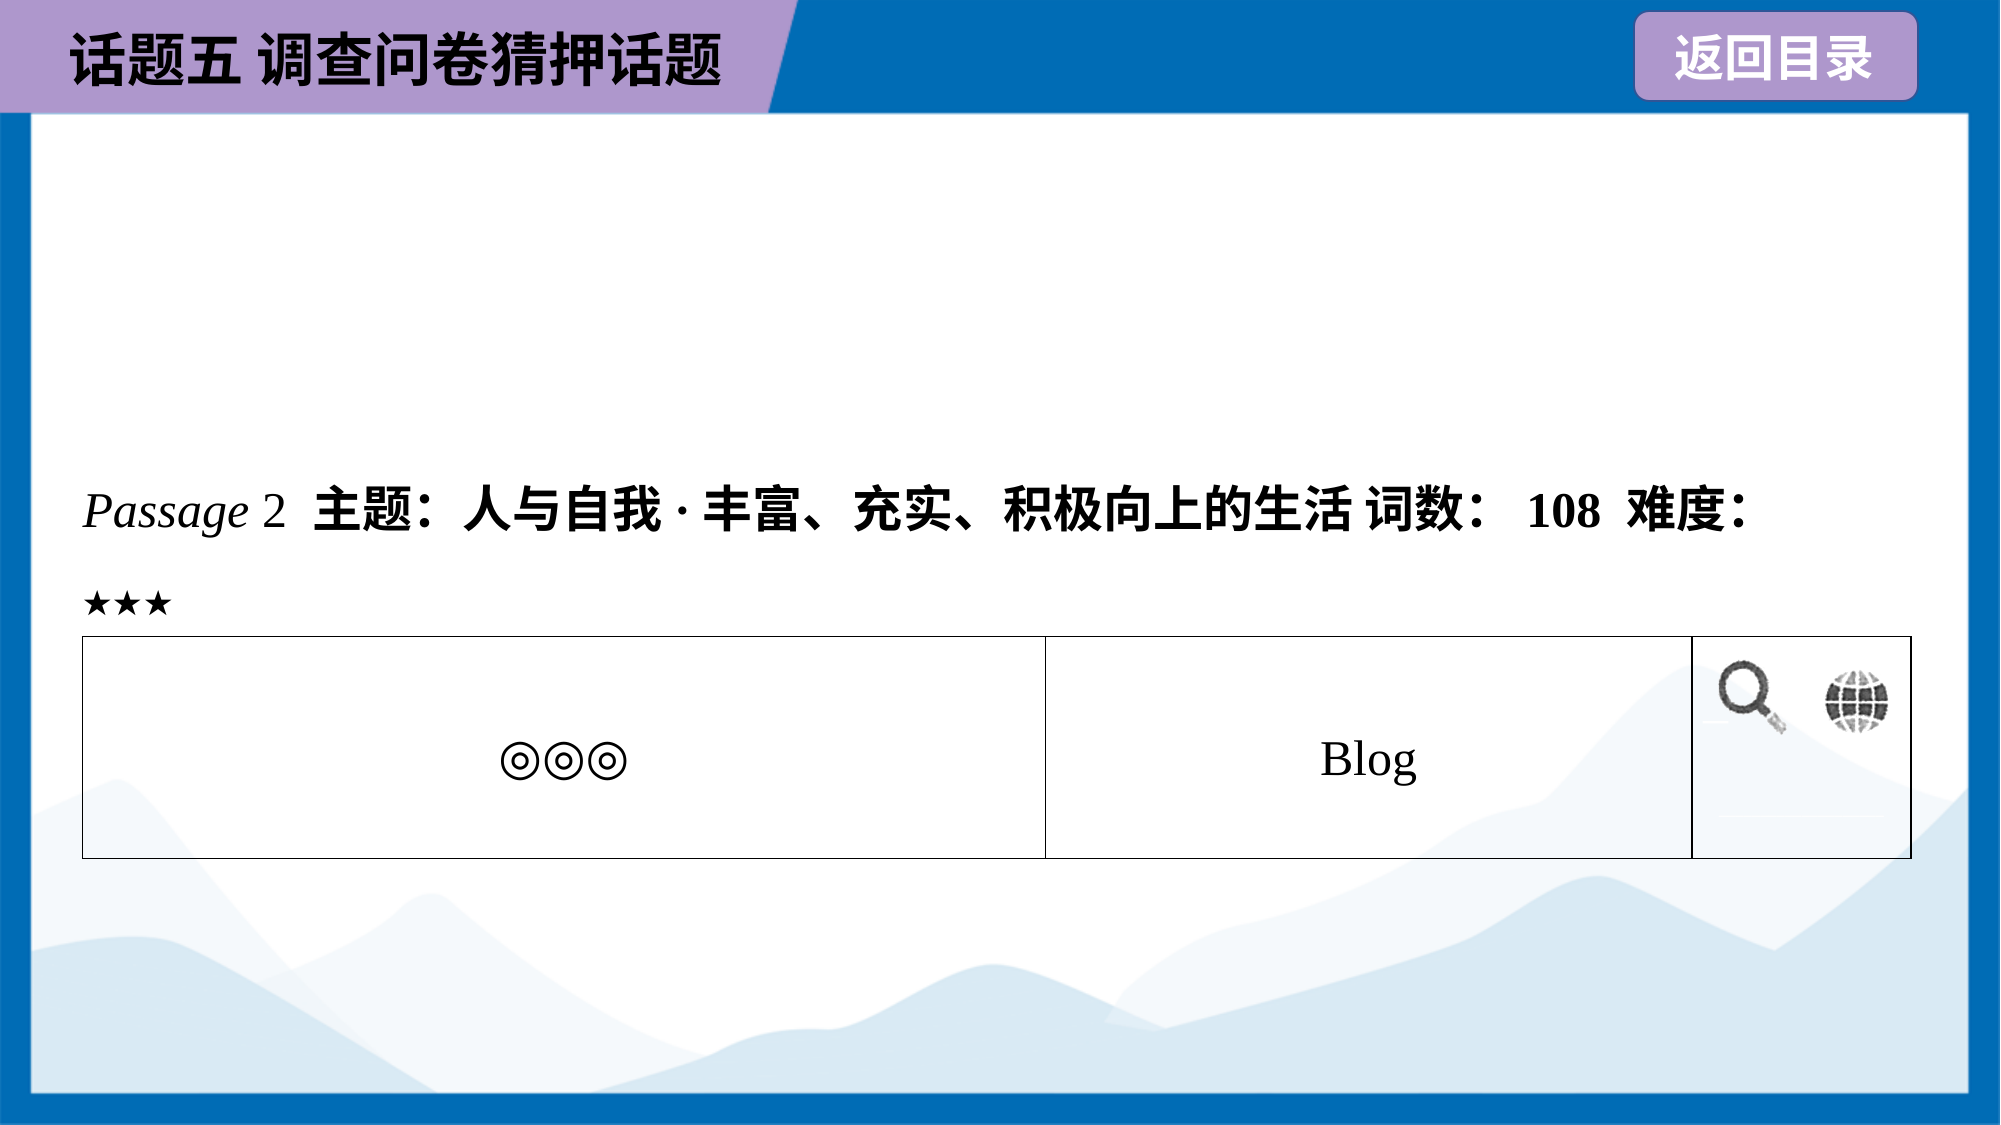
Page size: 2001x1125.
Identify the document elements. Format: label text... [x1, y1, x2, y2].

table_header ◎◎◎ [83, 637, 1045, 858]
picture [0, 0, 2000, 1125]
text_box Passage 2 主题：人与自我·丰富、充实、积极向上的生活 词数：108 难度： ★★★ [82, 446, 1917, 616]
table_header _____________________ [1693, 637, 1910, 858]
table_header Blog [1046, 637, 1691, 858]
